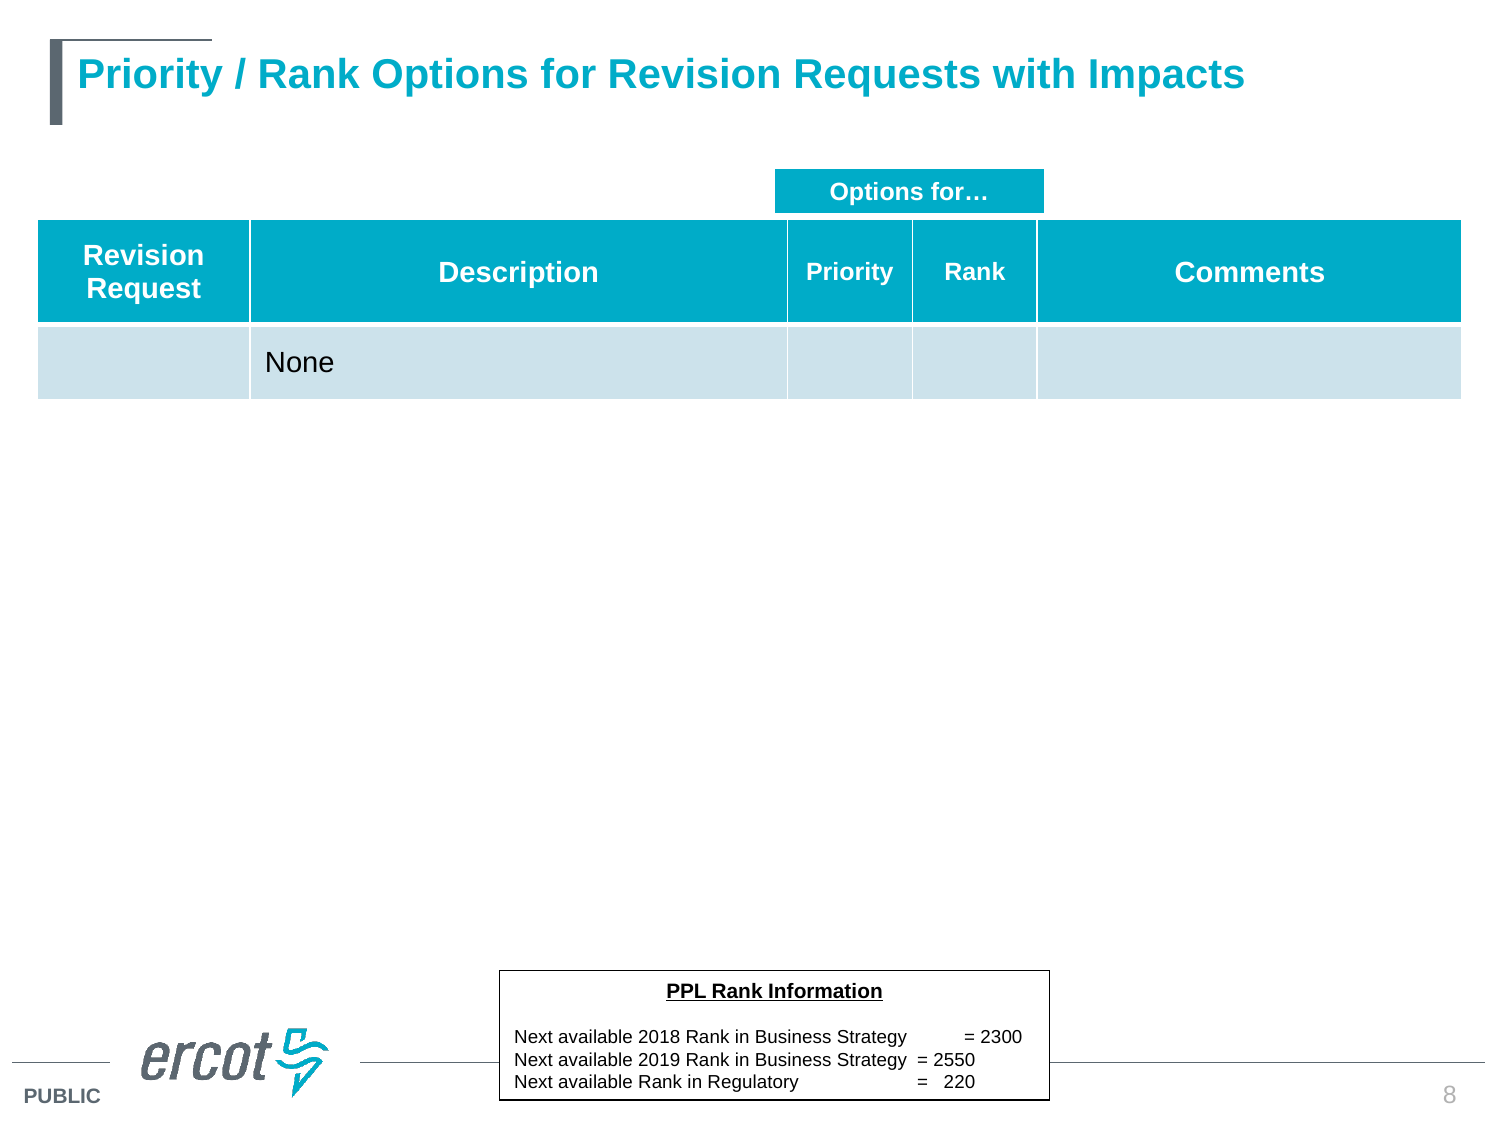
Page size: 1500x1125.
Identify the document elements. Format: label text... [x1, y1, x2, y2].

table_header Rank [913, 220, 1036, 322]
text_box PPL Rank Information Next available 2018 Rank in Business Strategy = 2300 Next available 2019 Rank in Business Strategy = 2550 Next available Rank in Regulatory = 220 [499, 970, 1050, 1101]
table_cell [788, 327, 912, 399]
title Priority / Rank Options for Revision Requests with Impacts [62, 39, 1338, 125]
table_cell [1038, 327, 1461, 399]
table_header Description [251, 220, 787, 322]
table_cell None [251, 327, 787, 399]
table_cell [38, 327, 249, 399]
slide_number 8 [1412, 1076, 1488, 1112]
table_header Priority [788, 220, 912, 322]
picture [137, 1024, 332, 1100]
table_cell [913, 327, 1036, 399]
table_header Revision Request [38, 220, 249, 322]
table_header Options for… [775, 169, 1044, 213]
table_header Comments [1038, 220, 1461, 322]
